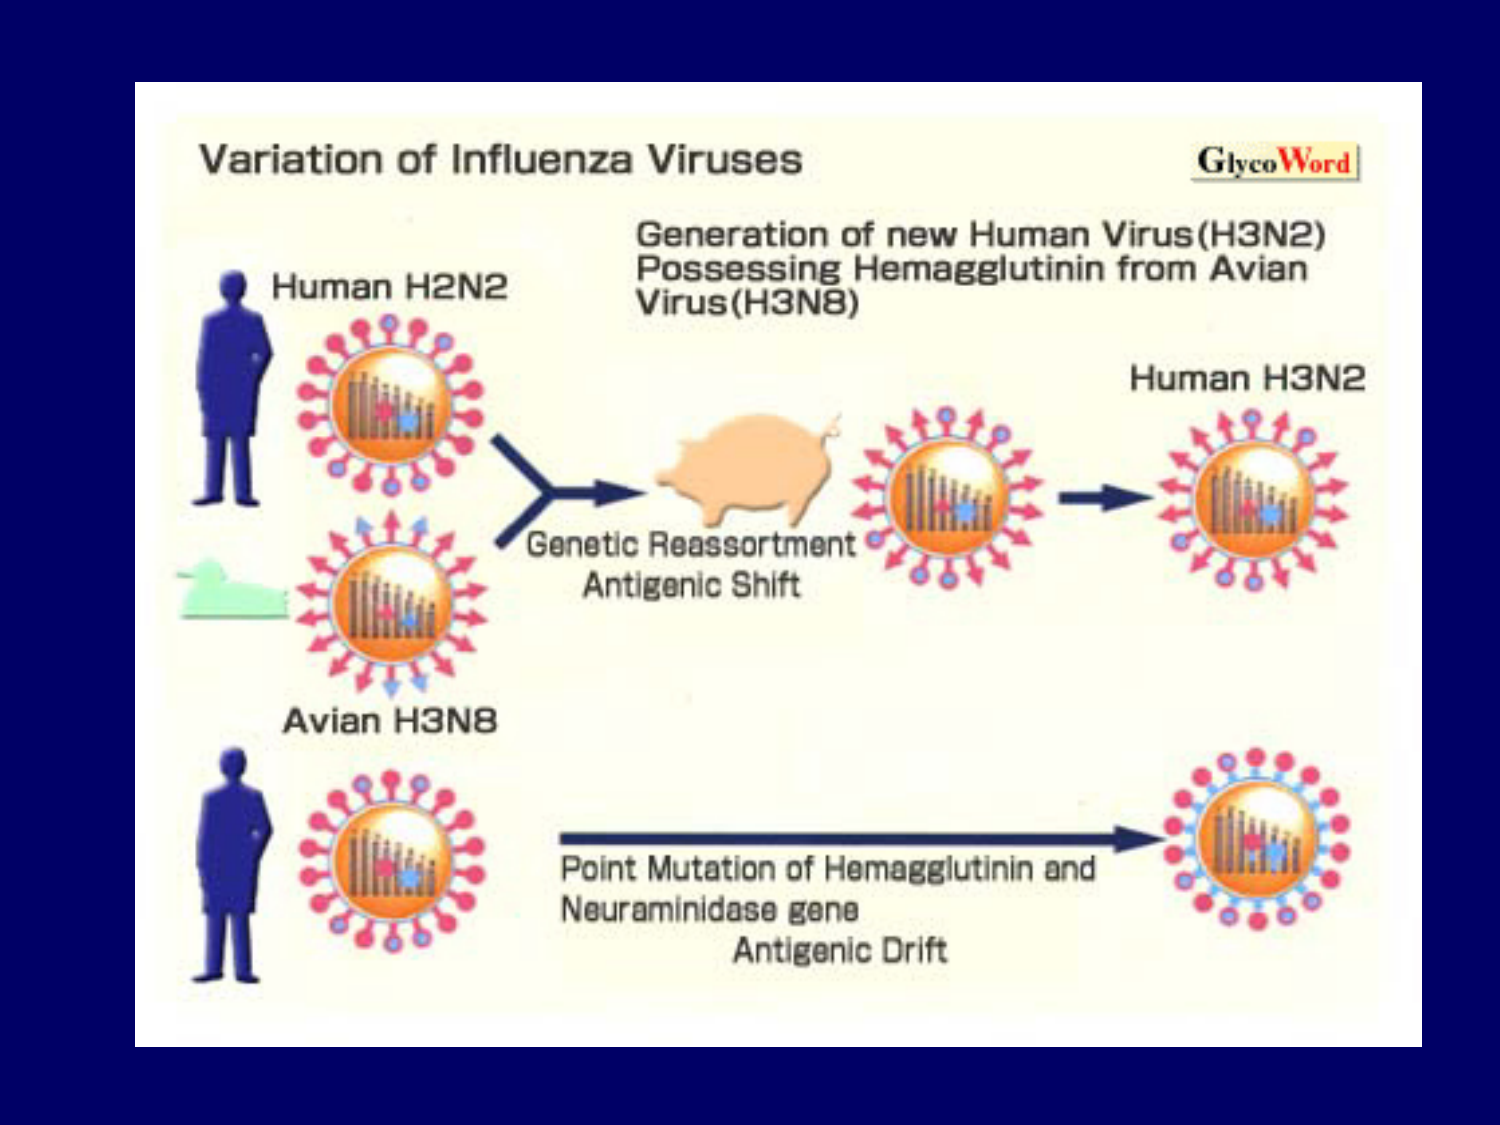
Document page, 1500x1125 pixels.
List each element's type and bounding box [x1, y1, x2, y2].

list [135, 82, 1422, 1048]
